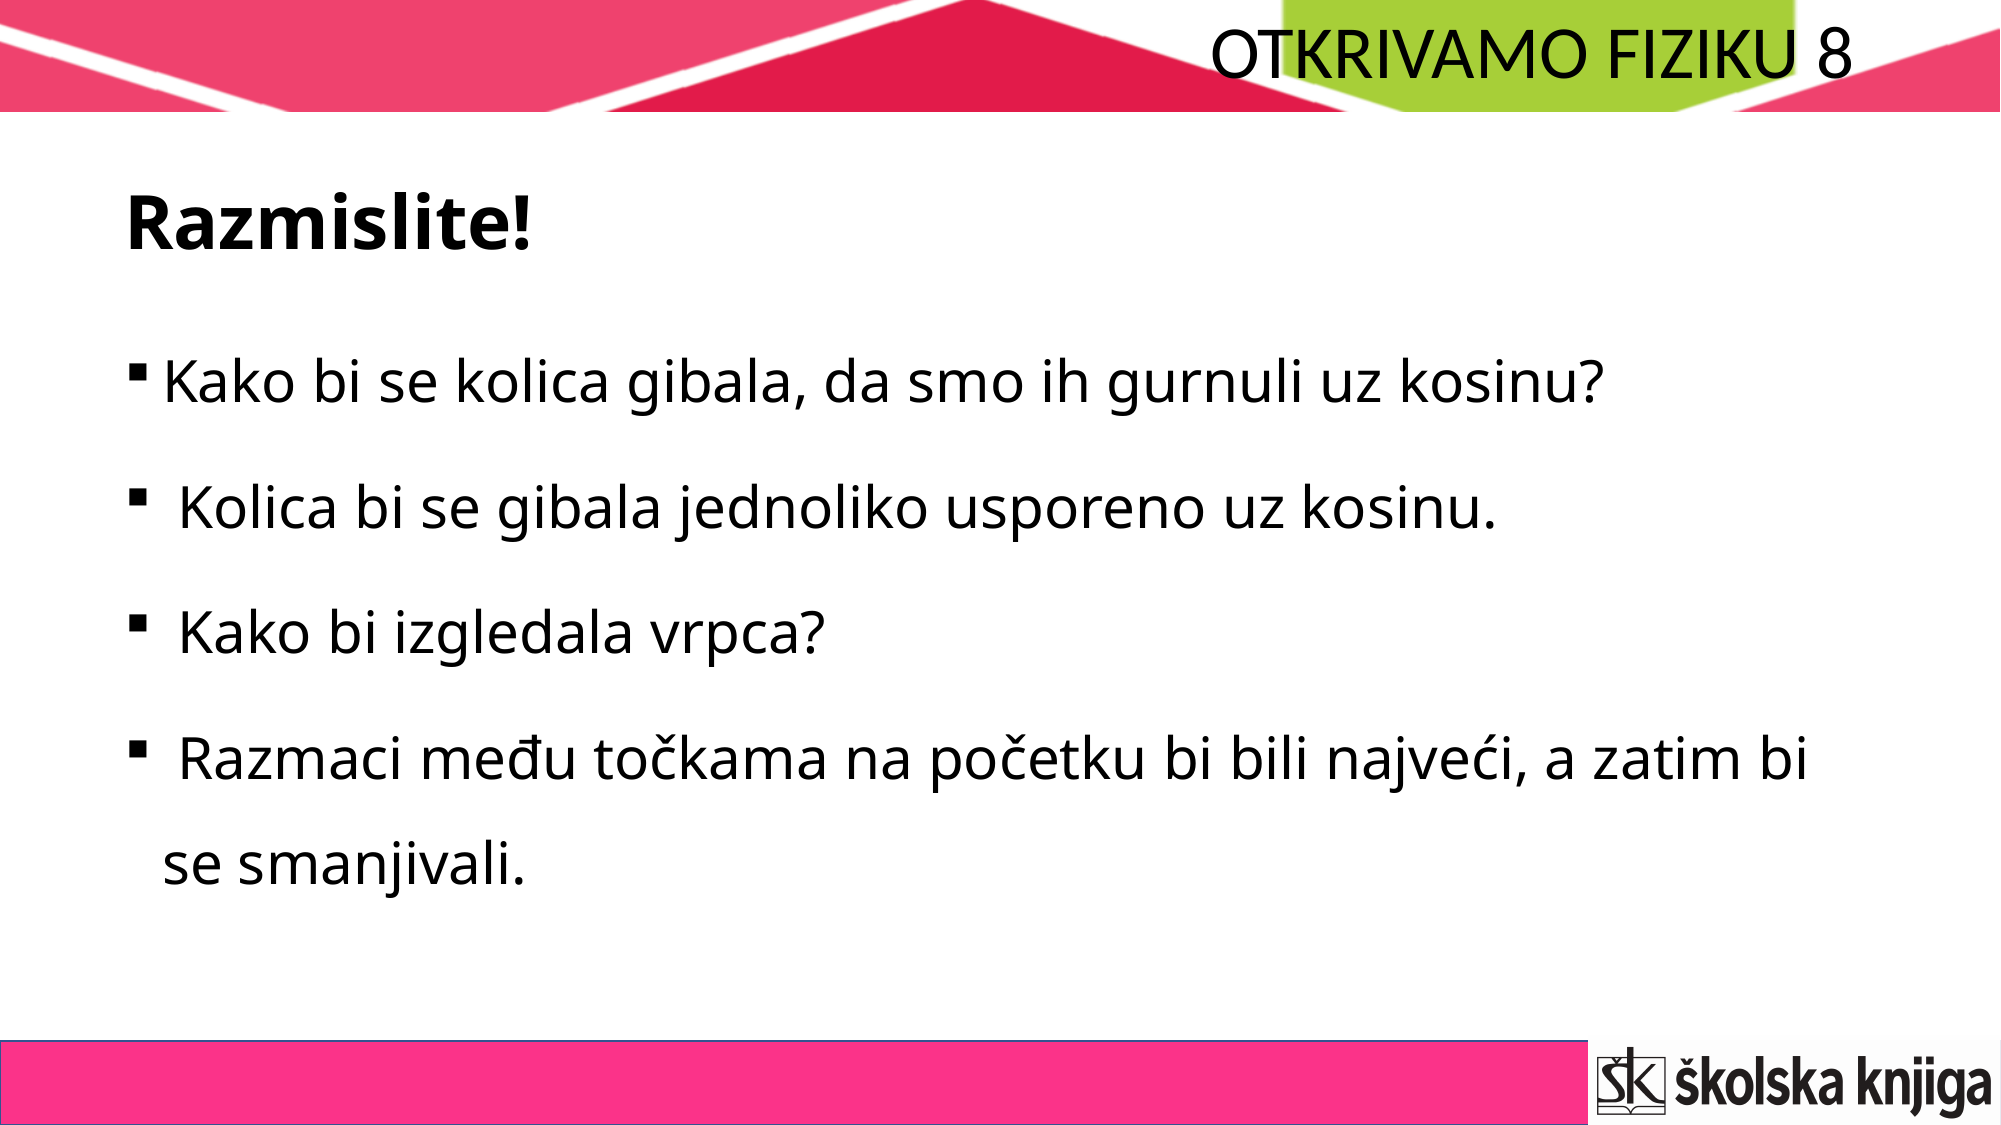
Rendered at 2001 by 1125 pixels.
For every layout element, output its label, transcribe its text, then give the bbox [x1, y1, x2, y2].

picture [0, 0, 2000, 112]
list Kako bi se kolica gibala, da smo ih gurnuli uz kosinu? Kolica bi se gibala jednoliko usporeno uz kosinu. Kako bi izgledala vrpca? Razmaci među točkama na početku bi bili najveći, a zatim bi se smanjivali. [109, 302, 1835, 1016]
picture [1588, 1035, 2000, 1125]
text_box Razmislite! [109, 167, 1793, 273]
